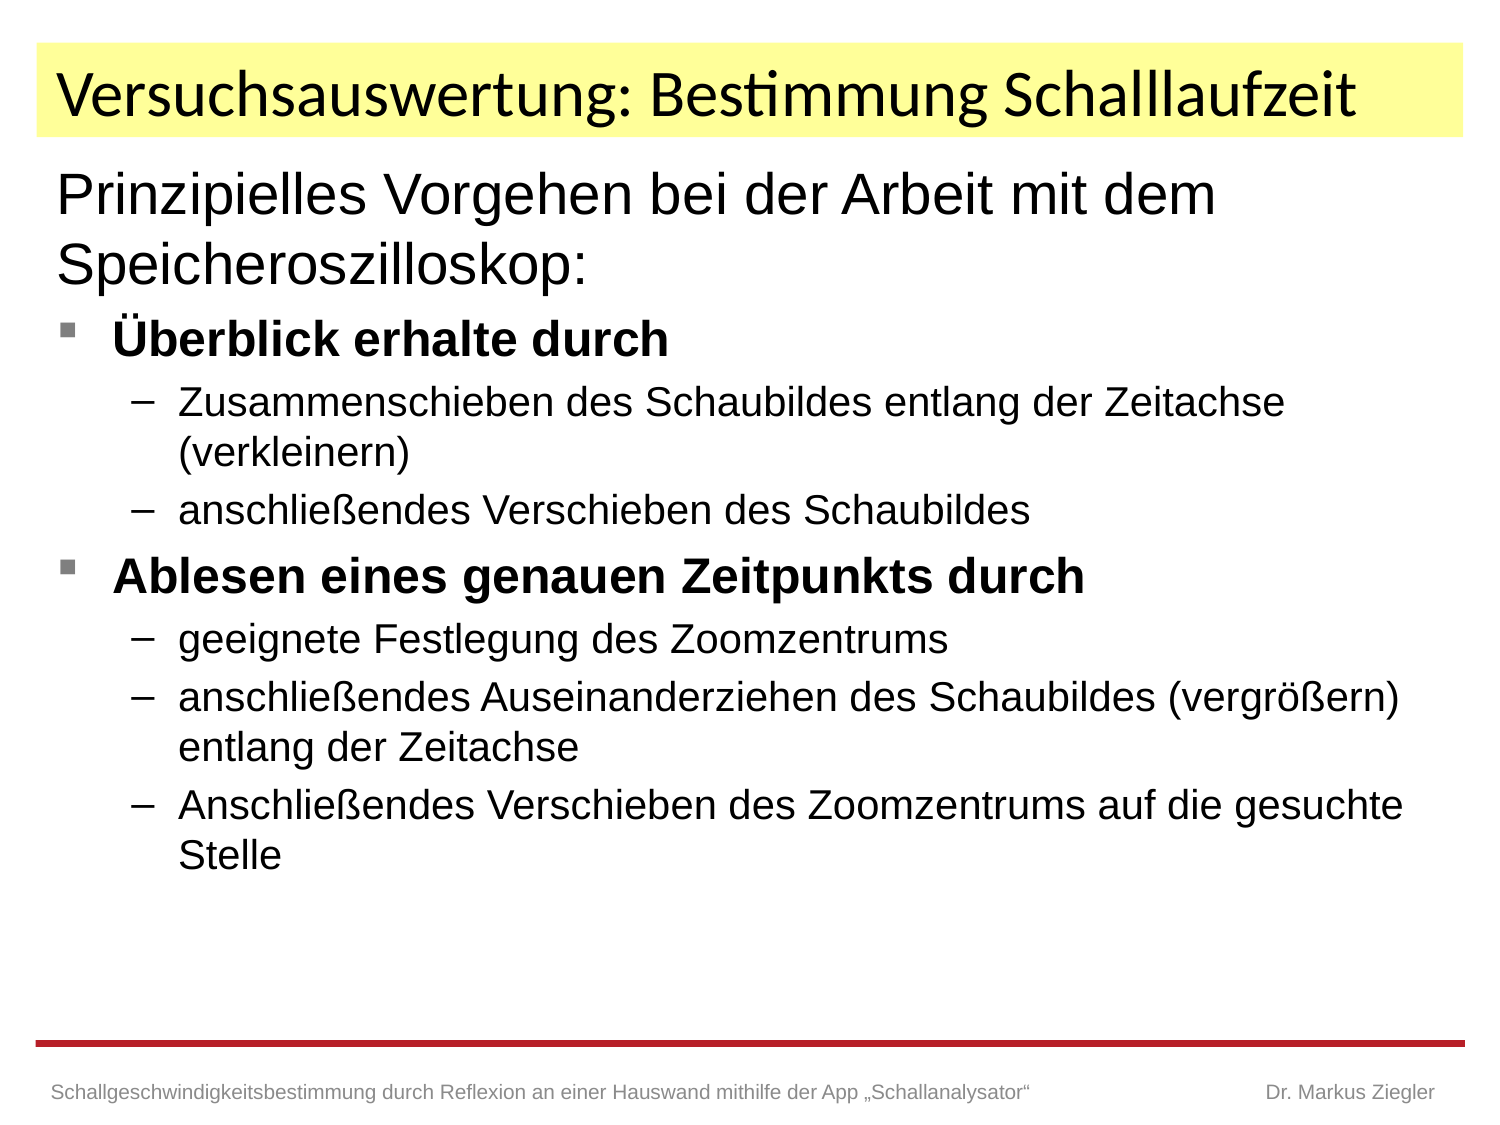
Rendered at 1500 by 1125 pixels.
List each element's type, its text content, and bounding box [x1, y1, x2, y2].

footer Schallgeschwindigkeitsbestimmung durch Reflexion an einer Hauswand mithilfe der App „Schallanalysator“ Dr. Markus Ziegler [35, 1061, 1459, 1122]
list Prinzipielles Vorgehen bei der Arbeit mit dem Speicheroszilloskop: Überblick erhalte durch Zusammenschieben des Schaubildes entlang der Zeitachse (verkleinern) anschließendes Verschieben des Schaubildes Ablesen eines genauen Zeitpunkts durch geeignete Festlegung des Zoomzentrums anschließendes Auseinanderziehen des Schaubildes (vergrößern) entlang der Zeitachse Anschließendes Verschieben des Zoomzentrums auf die gesuchte Stelle [41, 149, 1459, 1024]
title Versuchsauswertung: Bestimmung Schalllaufzeit [41, 42, 1459, 149]
